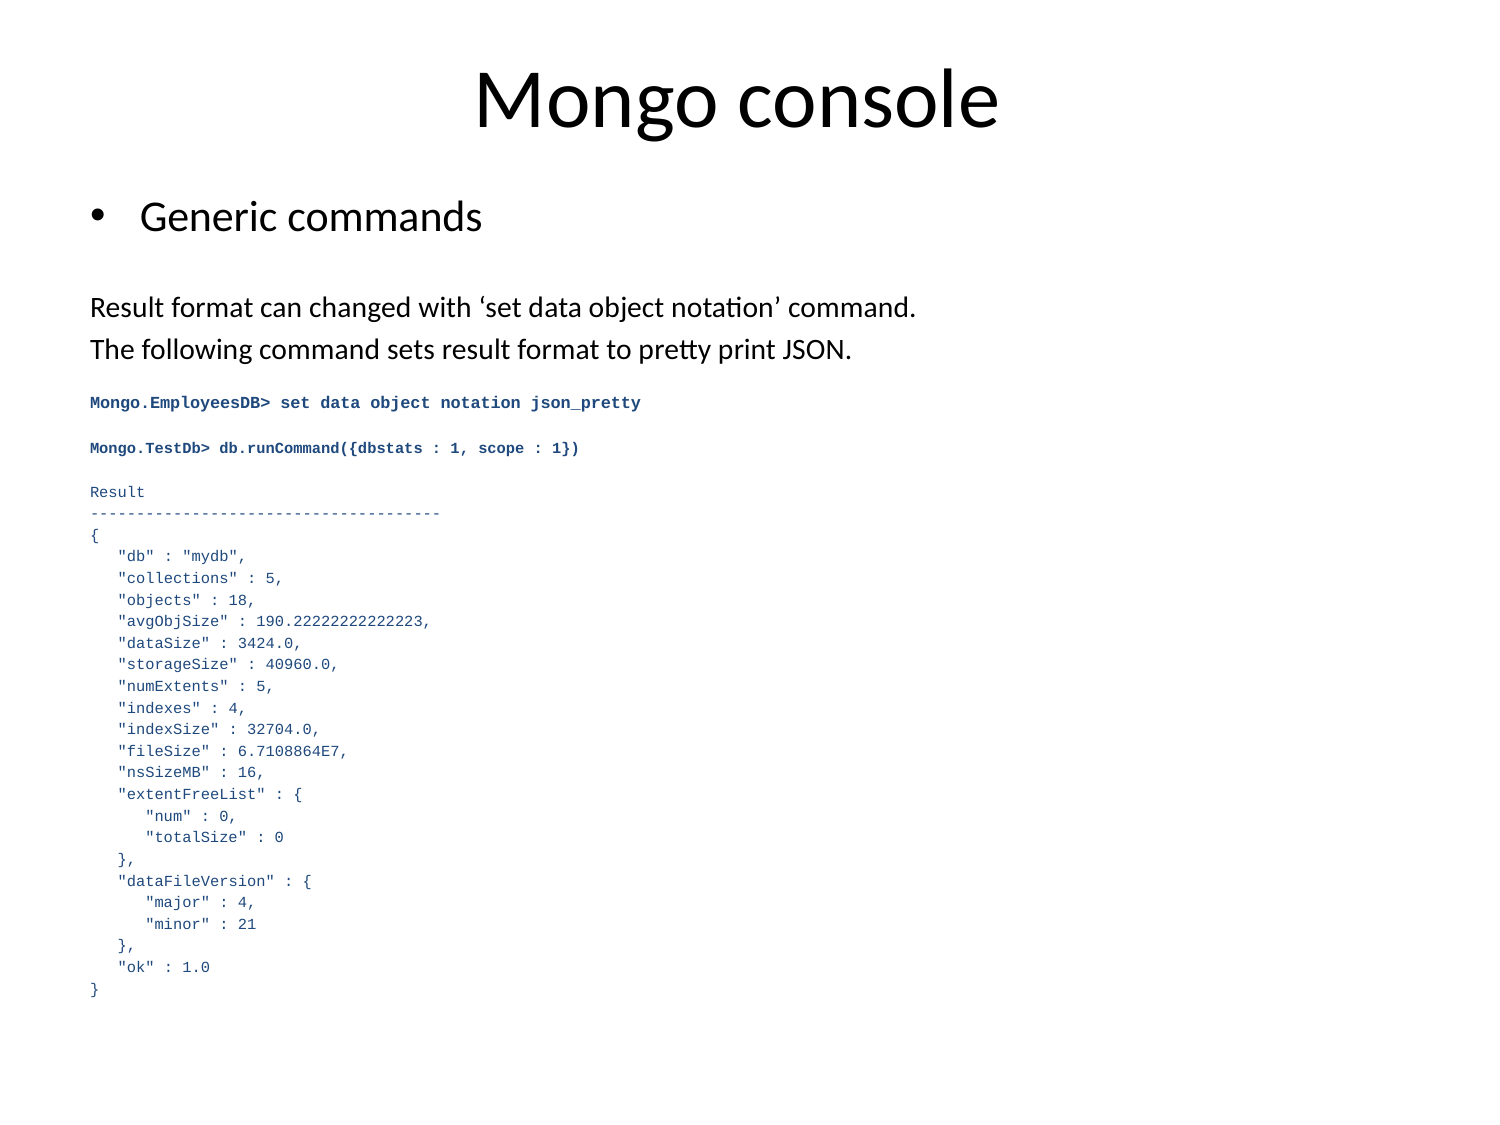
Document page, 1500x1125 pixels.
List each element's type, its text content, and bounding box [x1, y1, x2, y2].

list Generic commands Result format can changed with ‘set data object notation’ command. The following command sets result format to pretty print JSON. Mongo.EmployeesDB> set data object notation json_pretty Mongo.TestDb> db.runCommand({dbstats : 1, scope : 1}) Result -------------------------------------- { "db" : "mydb", "collections" : 5, "objects" : 18, "avgObjSize" : 190.22222222222223, "dataSize" : 3424.0, "storageSize" : 40960.0, "numExtents" : 5, "indexes" : 4, "indexSize" : 32704.0, "fileSize" : 6.7108864E7, "nsSizeMB" : 16, "extentFreeList" : { "num" : 0, "totalSize" : 0 }, "dataFileVersion" : { "major" : 4, "minor" : 21 }, "ok" : 1.0 } [75, 180, 1425, 1005]
title Mongo console [75, 35, 1425, 153]
